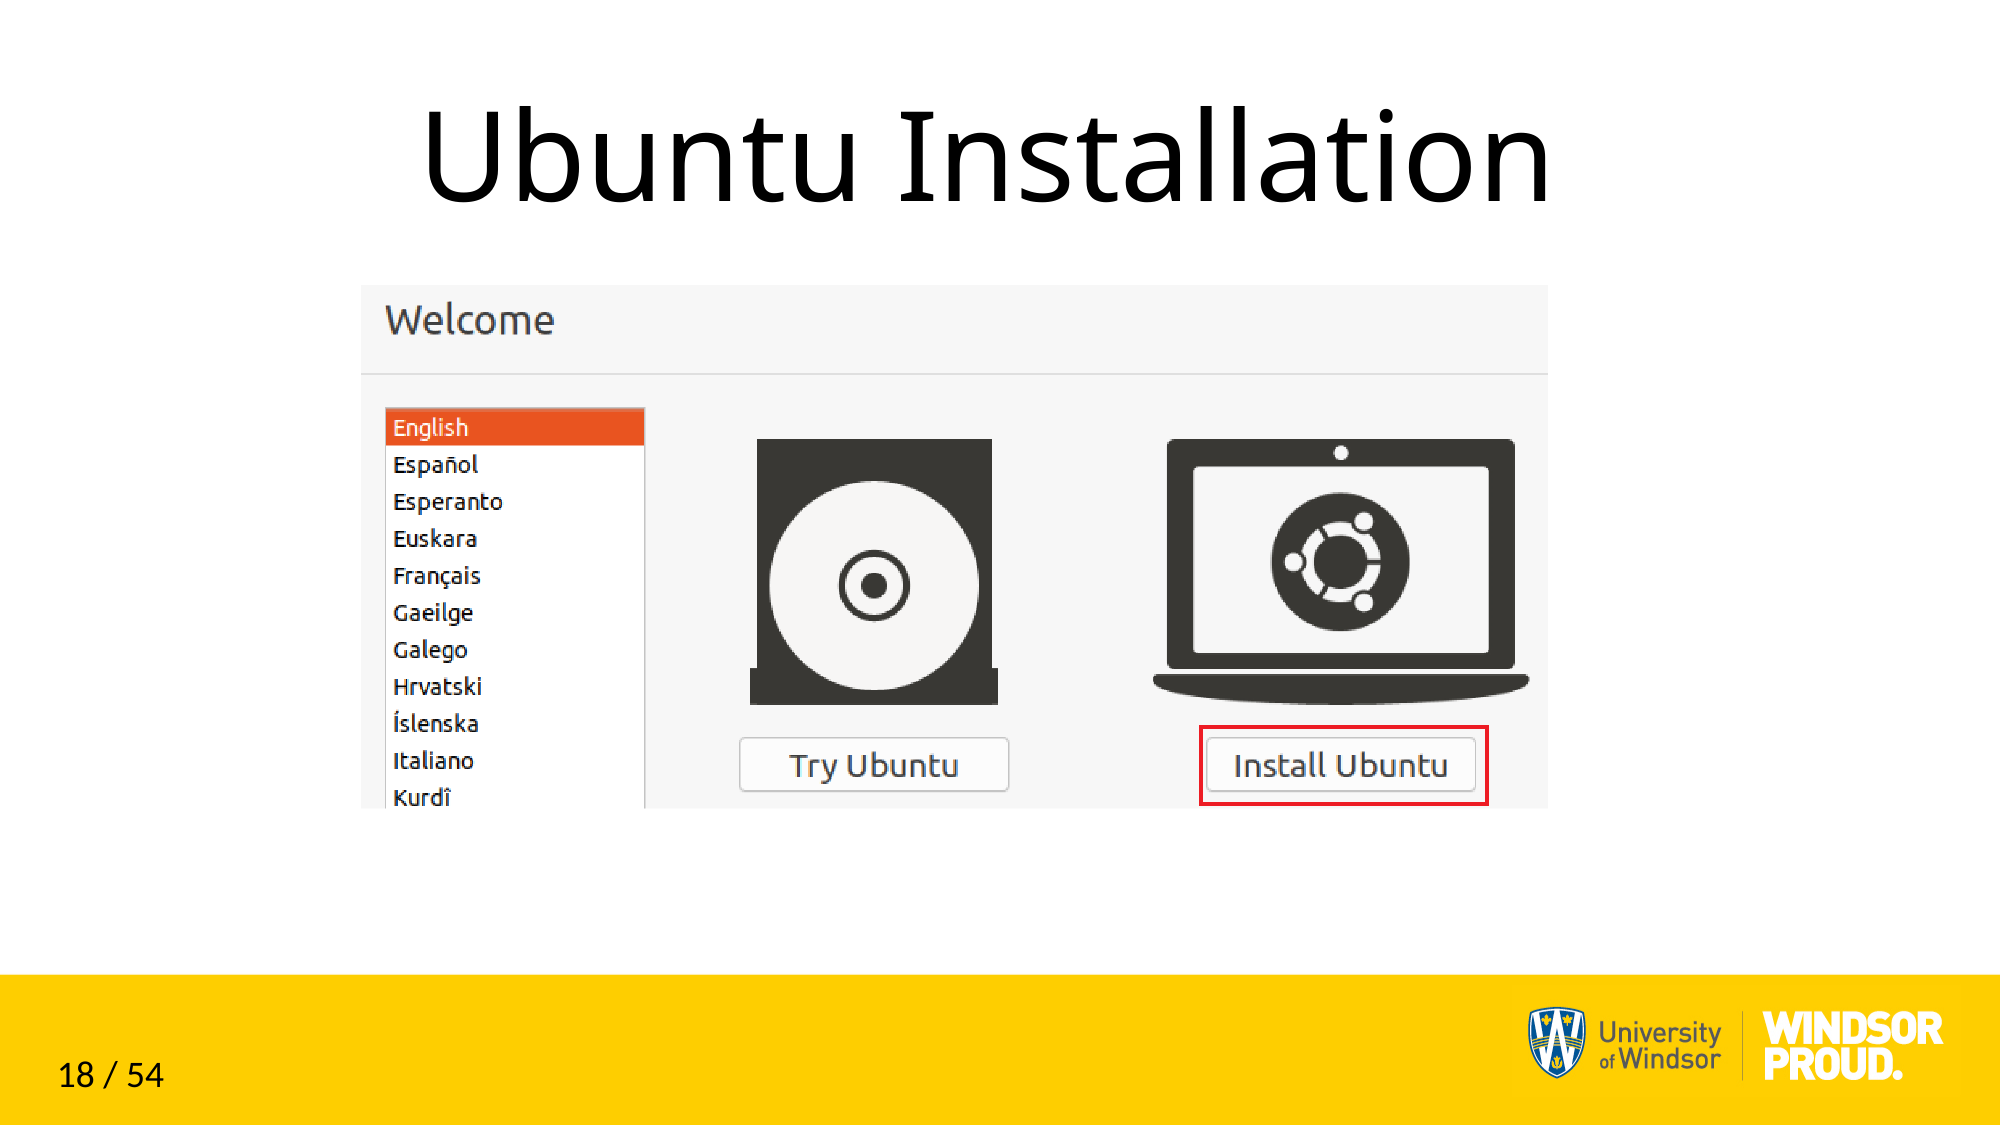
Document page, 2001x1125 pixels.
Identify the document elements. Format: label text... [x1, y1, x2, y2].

title Ubuntu Installation [249, 48, 1726, 237]
picture [0, 0, 2000, 1125]
subtitle [114, 281, 1893, 930]
slide_number 18 [42, 1042, 525, 1103]
